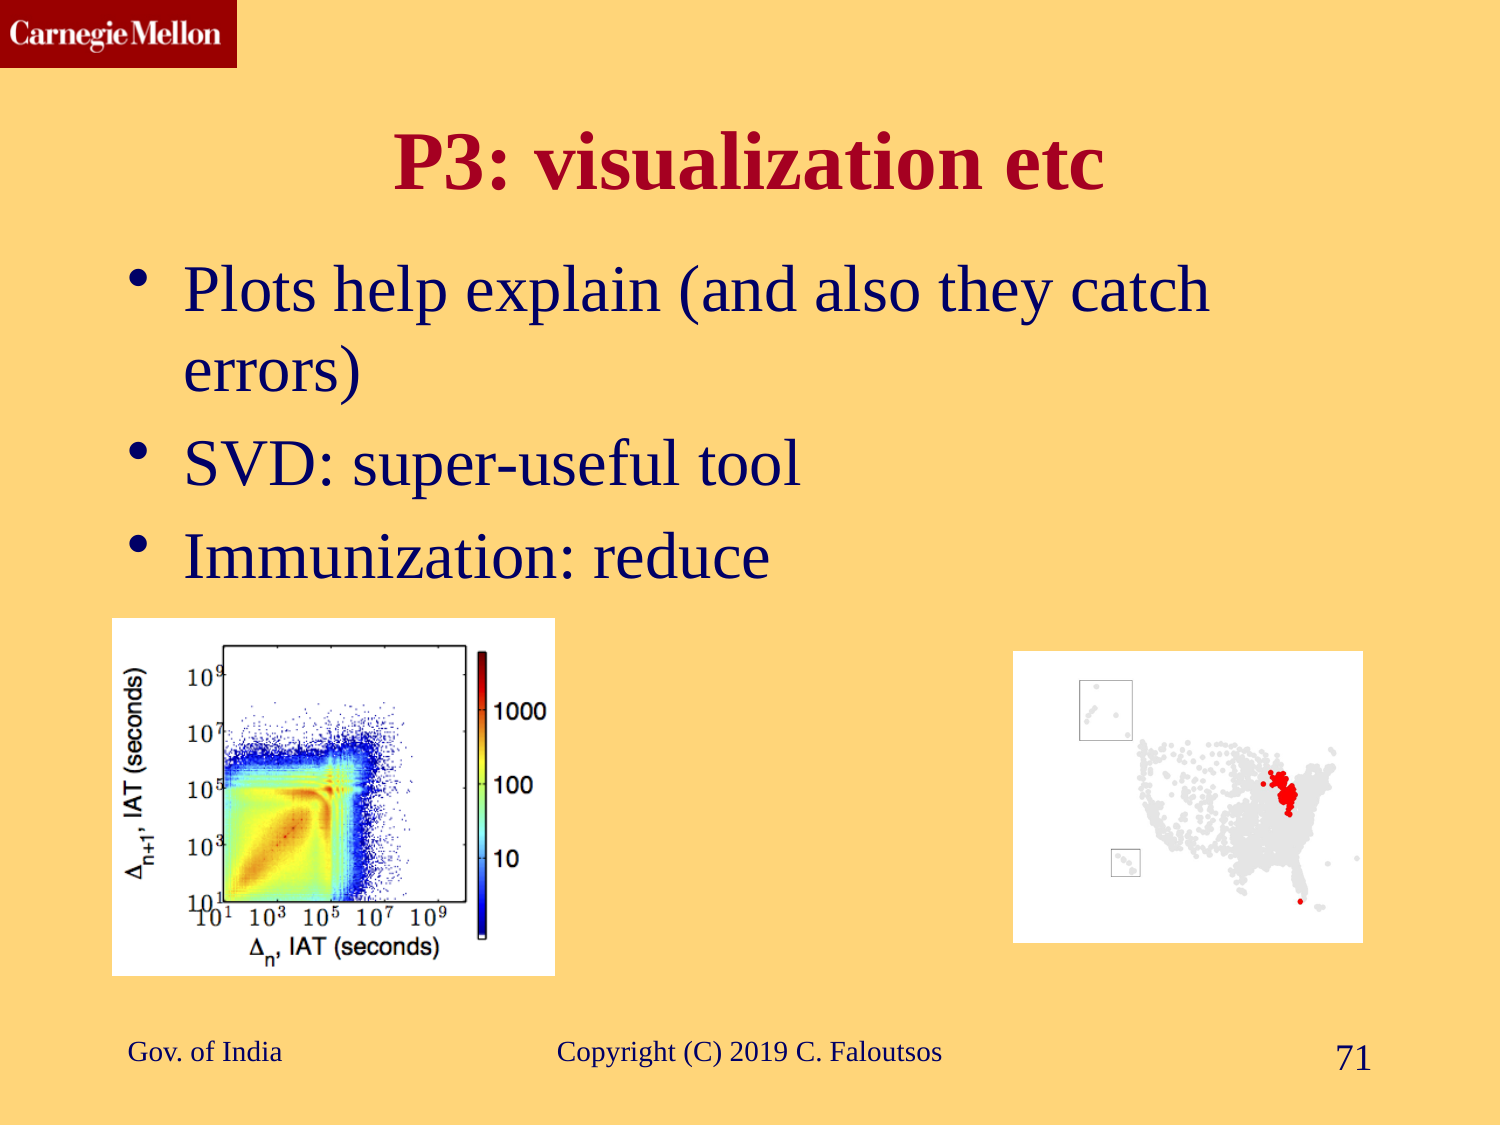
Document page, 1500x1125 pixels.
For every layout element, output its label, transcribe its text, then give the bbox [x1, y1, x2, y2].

slide_number 71 [1074, 1024, 1388, 1101]
footer Copyright (C) 2019 C. Faloutsos [512, 1024, 988, 1101]
slide_number Gov. of India [112, 1024, 426, 1101]
title P3: visualization etc [112, 99, 1388, 213]
picture [112, 618, 555, 976]
picture [1012, 651, 1364, 943]
picture [0, 0, 237, 68]
